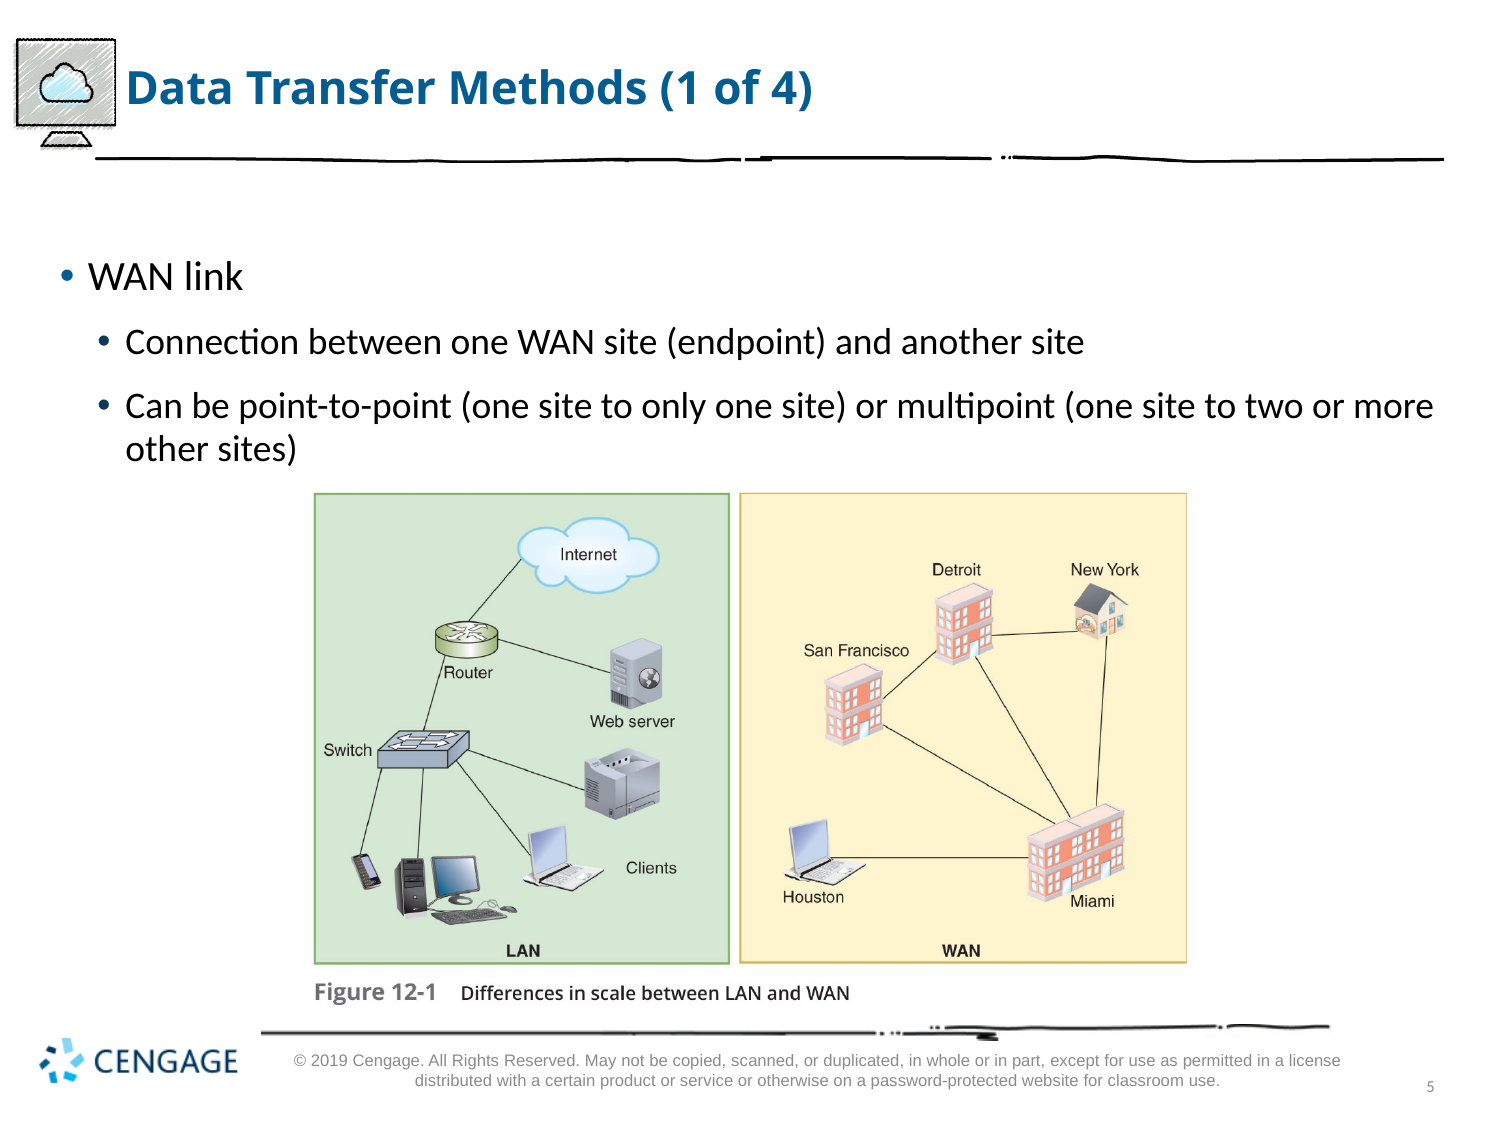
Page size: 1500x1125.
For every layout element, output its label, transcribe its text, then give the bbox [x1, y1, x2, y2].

picture [95, 155, 1444, 163]
list WAN link Connection between one WAN site (endpoint) and another site Can be point-to-point (one site to only one site) or multipoint (one site to two or more other sites) [59, 252, 1441, 472]
picture [19, 1024, 250, 1096]
picture [311, 489, 1189, 1007]
picture [261, 1024, 1331, 1041]
picture [13, 36, 117, 151]
footer © 2019 Cengage. All Rights Reserved. May not be copied, scanned, or duplicated, in whole or in part, except for use as permitted in a license distributed with a certain product or service or otherwise on a password-protected website for classroom use. [262, 1050, 1375, 1091]
title Data Transfer Methods (1 of 4) [125, 66, 1442, 116]
